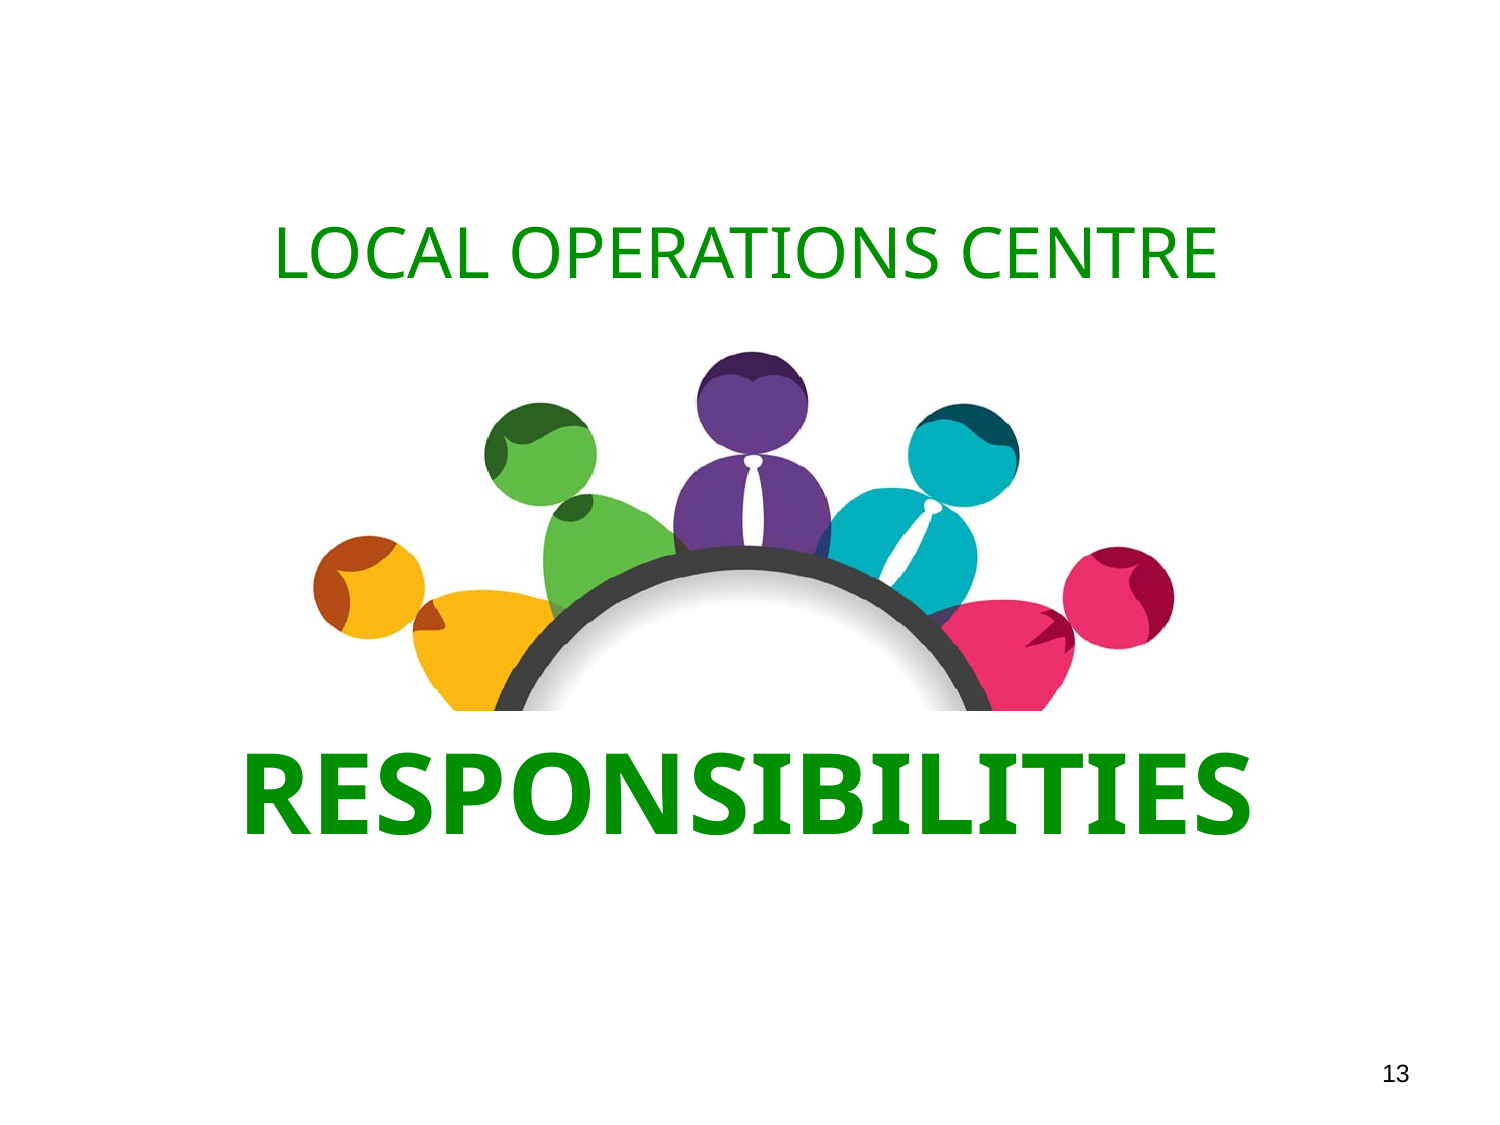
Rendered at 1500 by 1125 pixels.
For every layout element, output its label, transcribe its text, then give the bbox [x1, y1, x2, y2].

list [281, 288, 1217, 711]
slide_number 13 [1074, 1042, 1425, 1103]
text_box LOCAL OPERATIONS CENTRE RESPONSIBILITIES [33, 200, 1459, 865]
